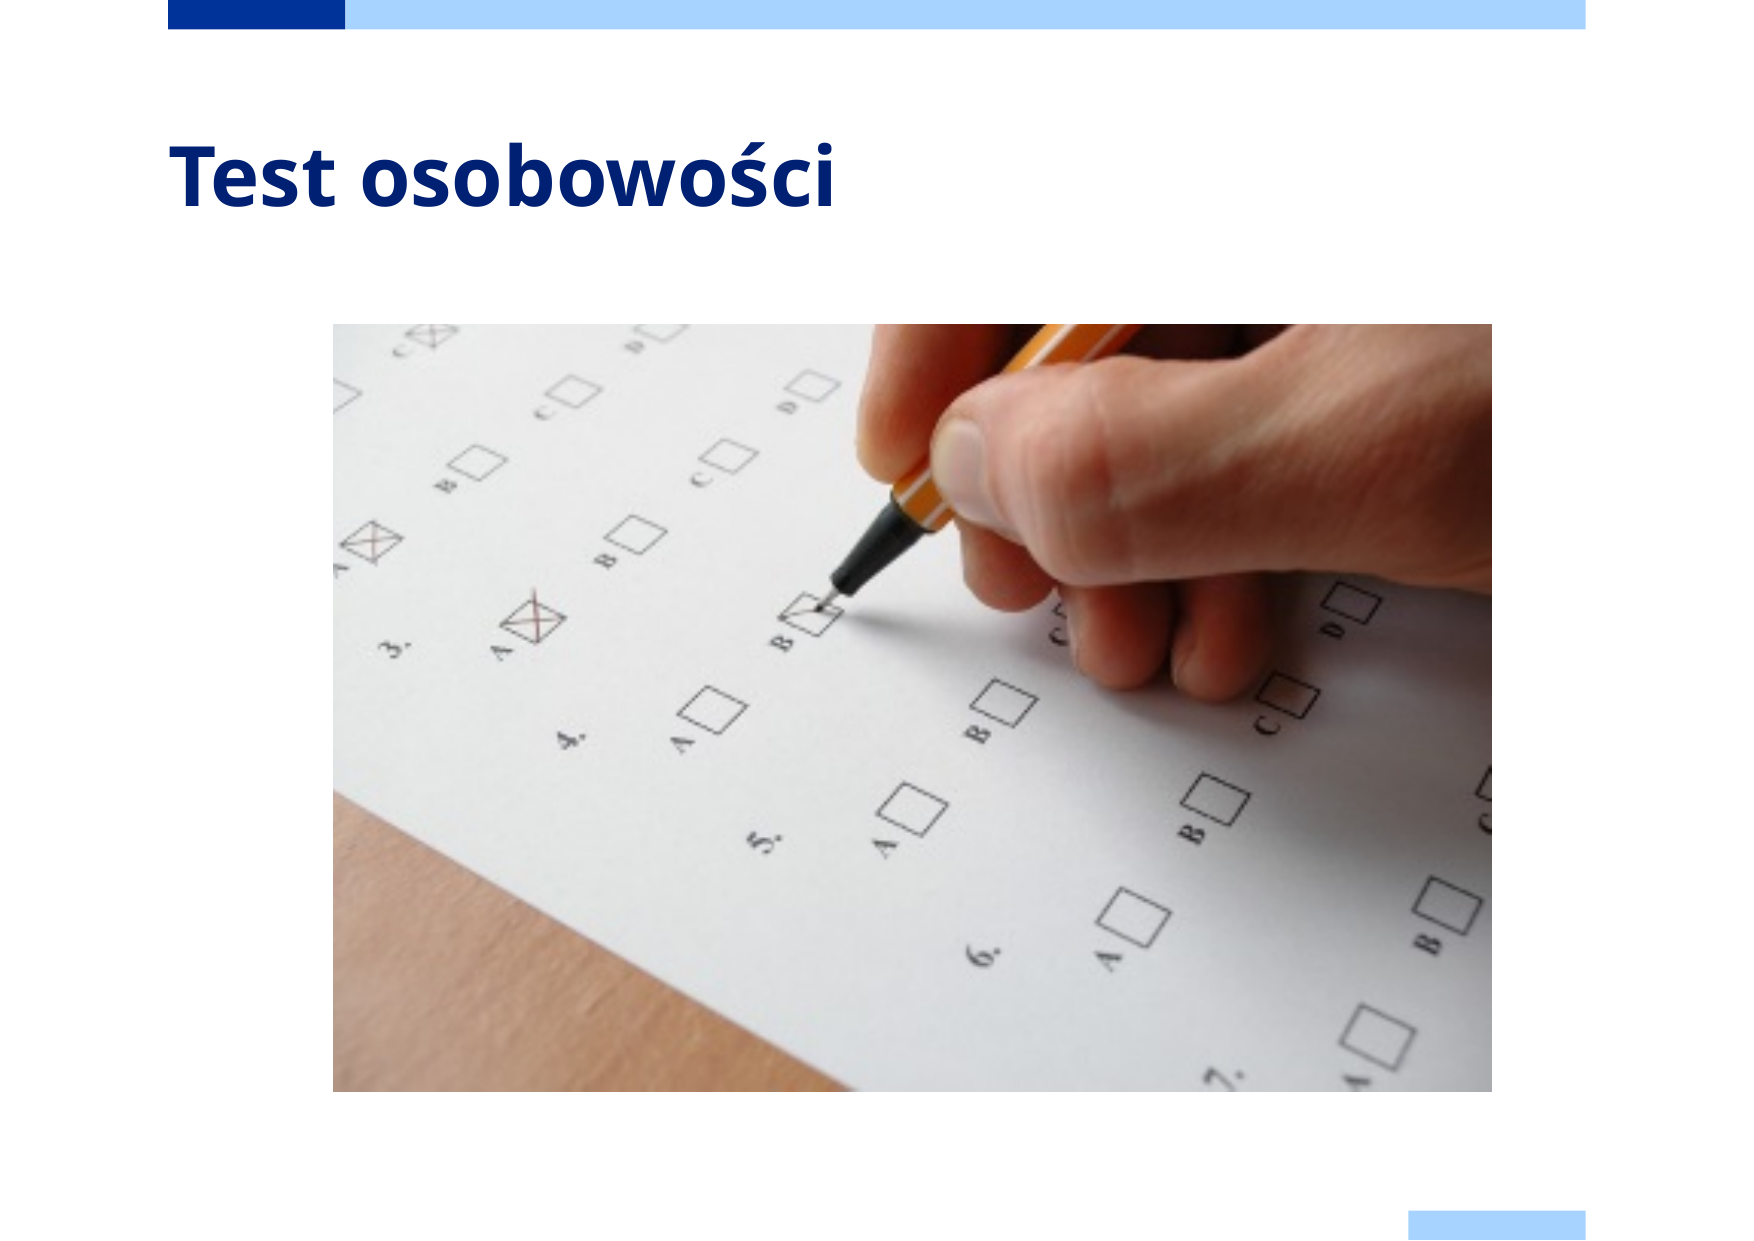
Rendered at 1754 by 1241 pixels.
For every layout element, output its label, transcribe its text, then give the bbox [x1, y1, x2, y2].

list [333, 324, 1492, 1093]
title Test osobowości [168, 147, 1586, 325]
